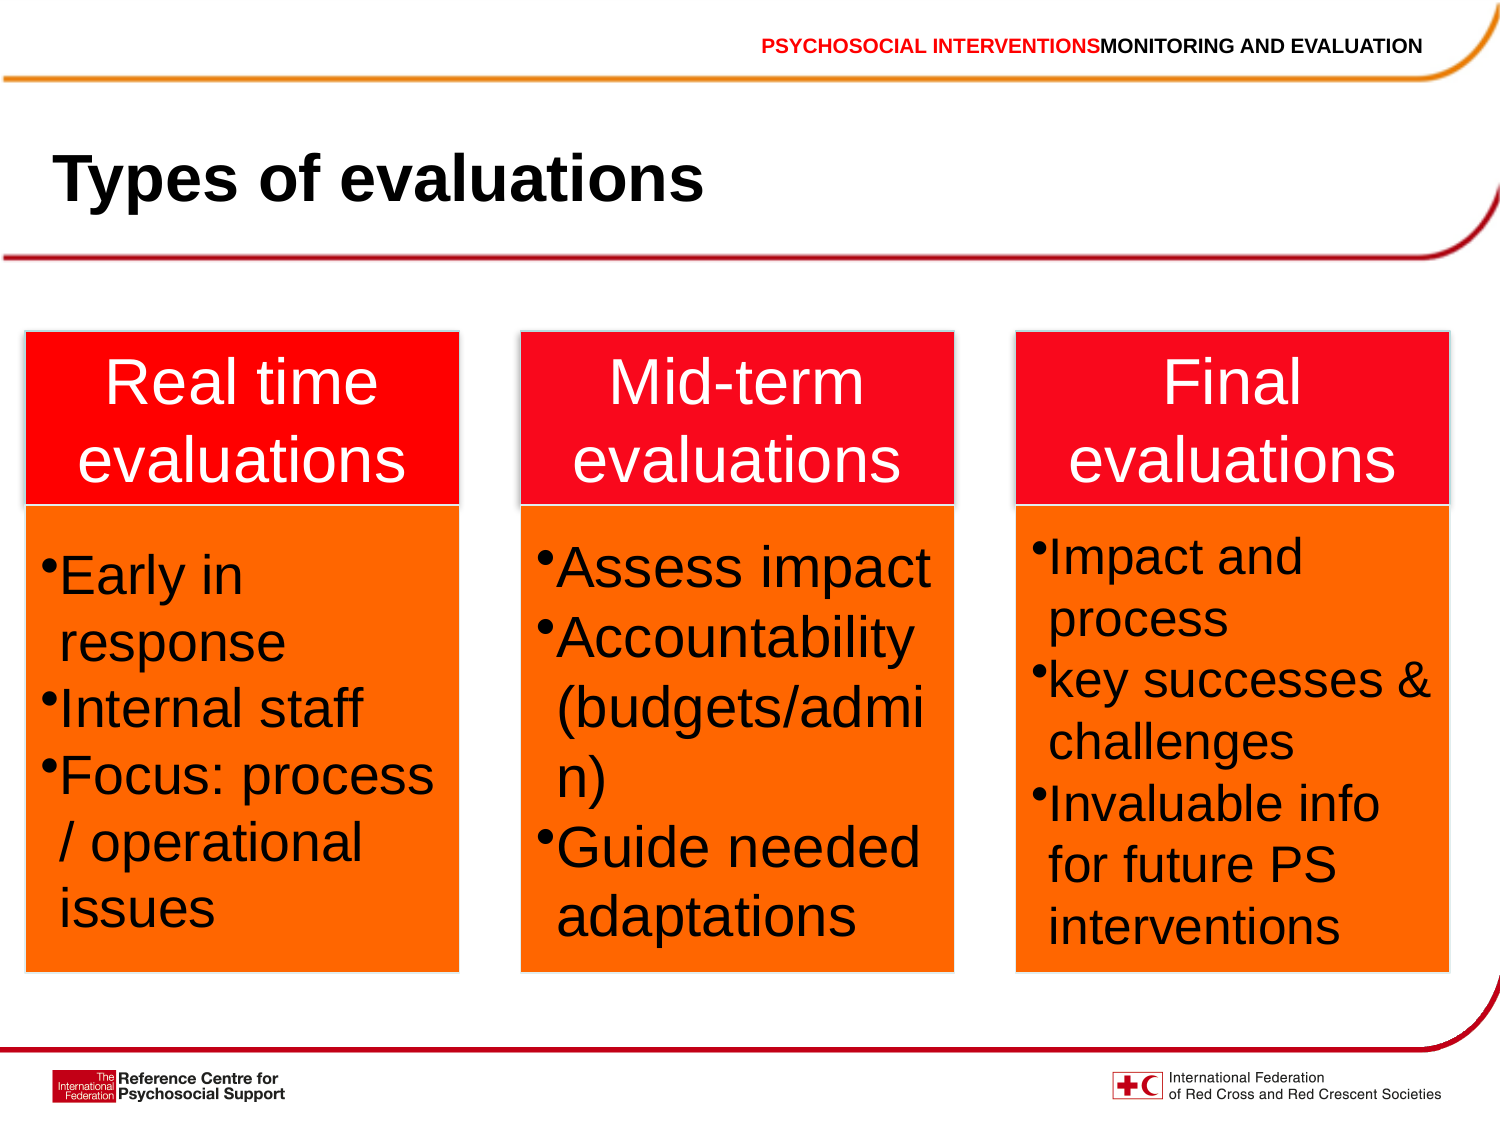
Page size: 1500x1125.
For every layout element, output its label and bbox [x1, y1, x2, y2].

picture [0, 974, 1500, 1125]
text_box [24, 274, 1451, 1030]
picture [0, 0, 1500, 265]
